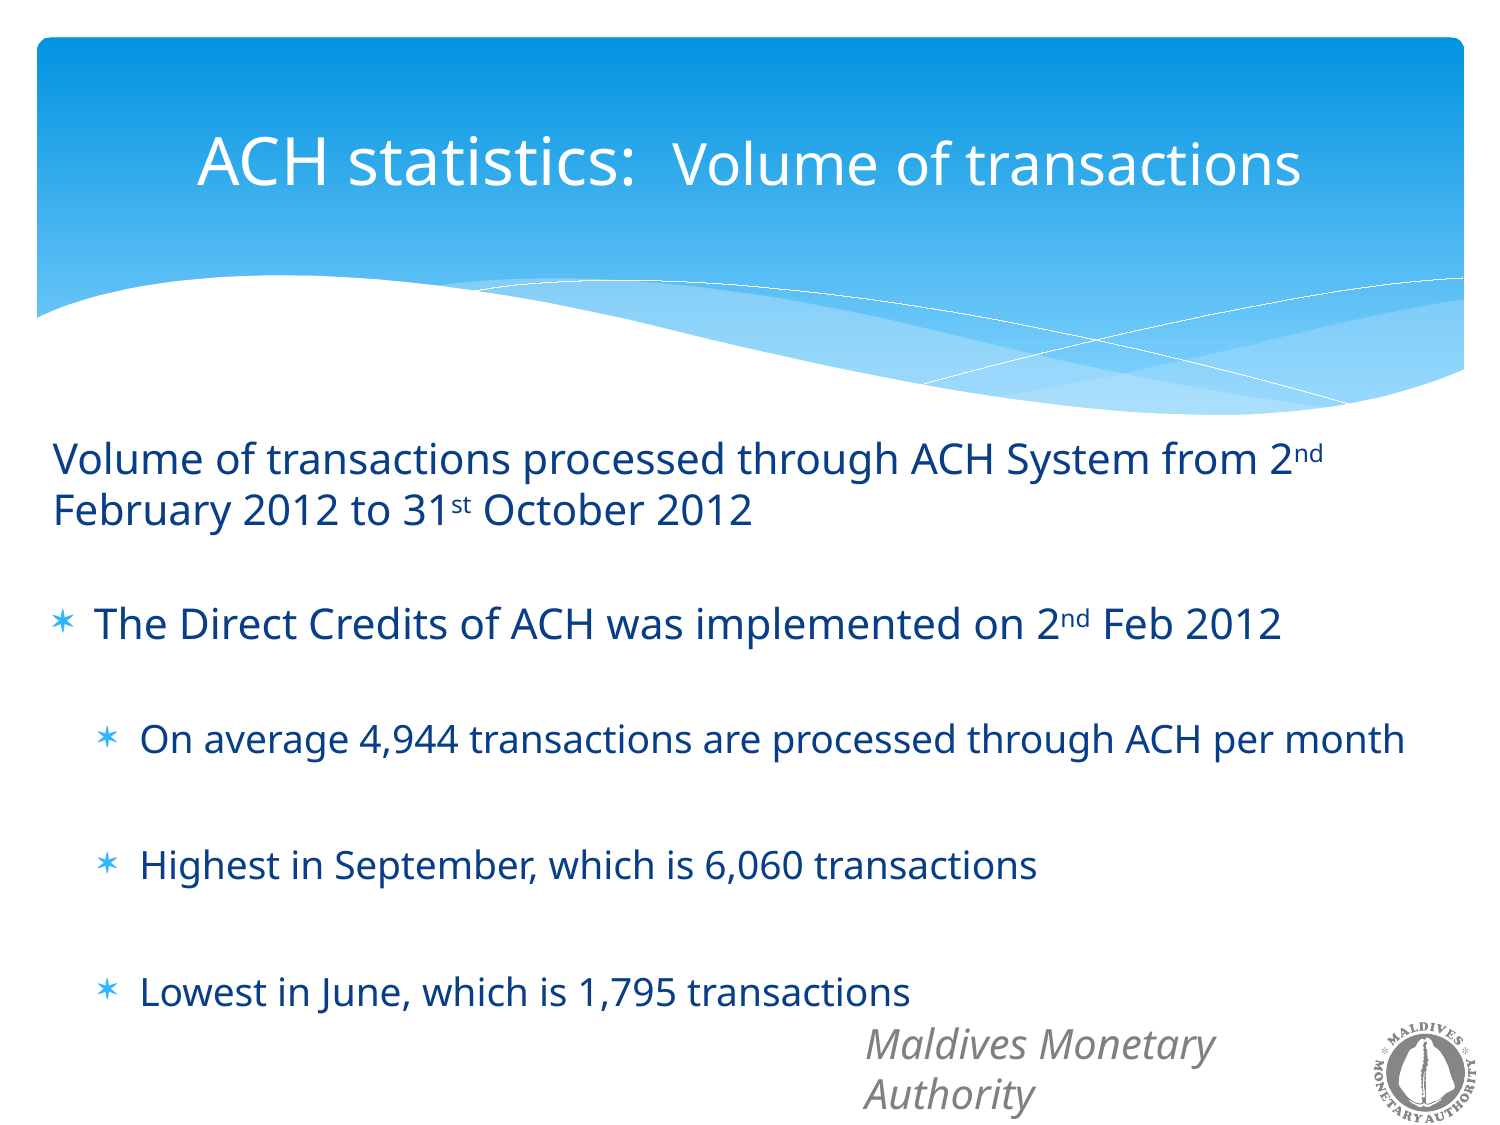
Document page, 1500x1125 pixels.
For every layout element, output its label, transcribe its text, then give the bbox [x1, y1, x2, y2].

title ACH statistics: Volume of transactions [75, 55, 1425, 261]
picture [1374, 1022, 1476, 1123]
footer Maldives Monetary Authority [849, 1037, 1368, 1098]
list Volume of transactions processed through ACH System from 2nd February 2012 to 31st October 2012 The Direct Credits of ACH was implemented on 2nd Feb 2012 On average 4,944 transactions are processed through ACH per month Highest in September, which is 6,060 transactions Lowest in June, which is 1,795 transactions [37, 425, 1463, 1025]
